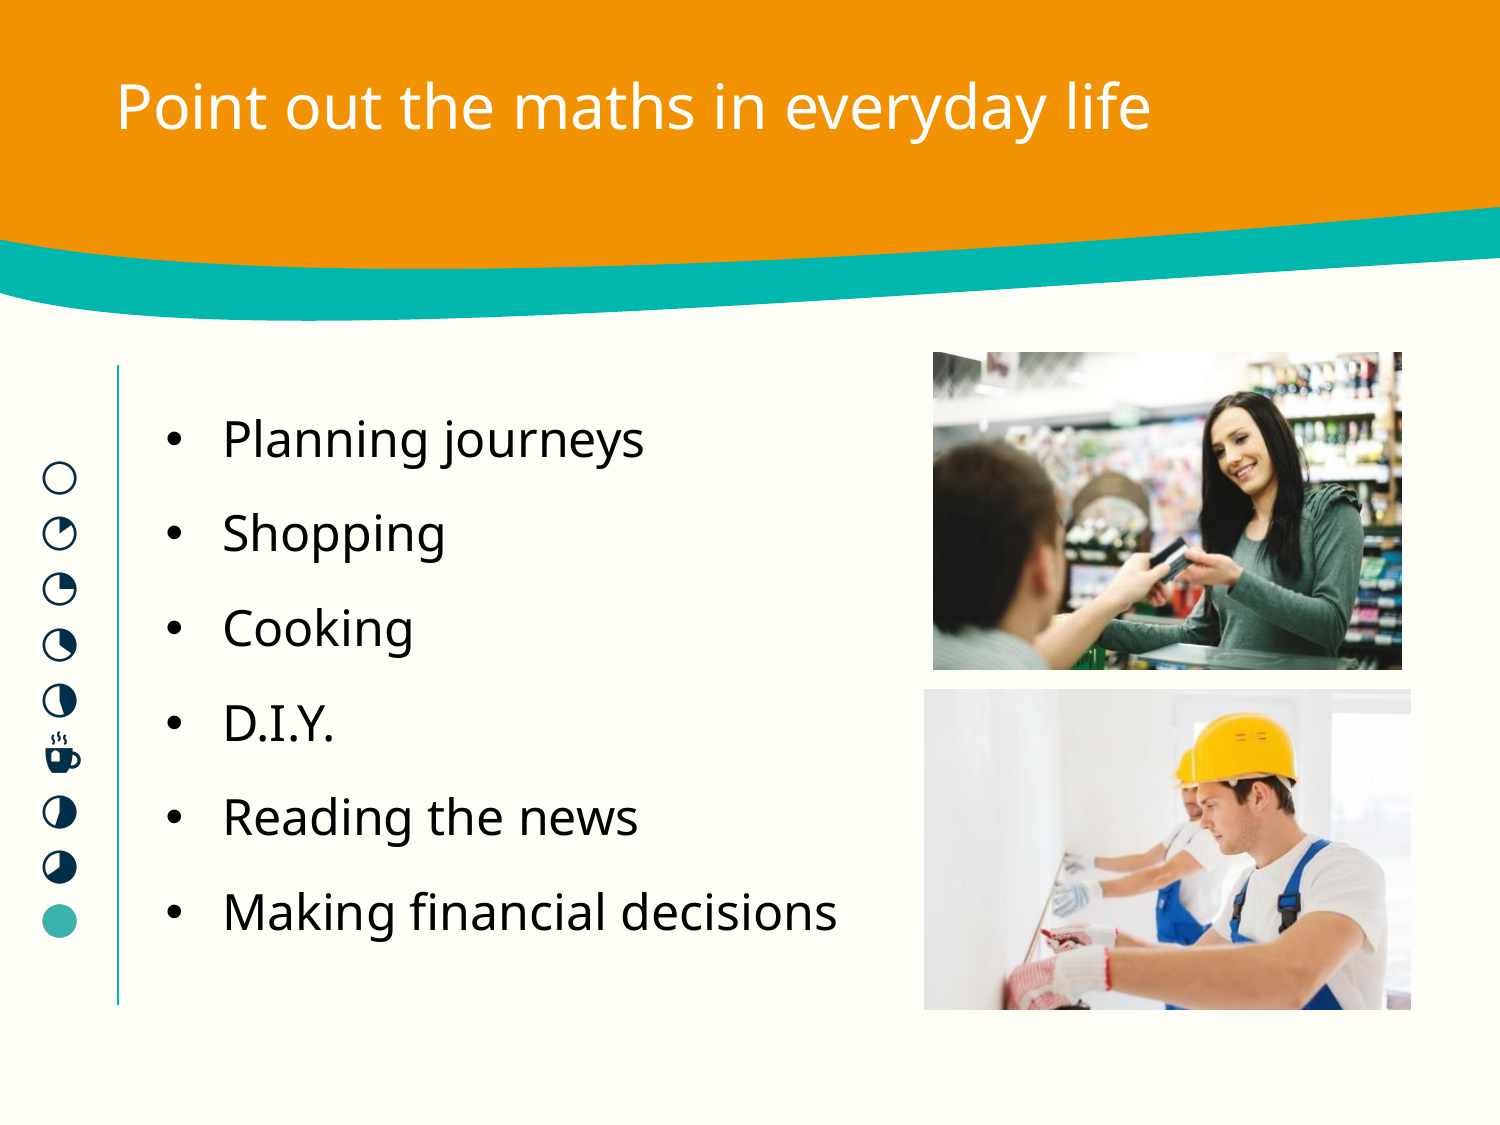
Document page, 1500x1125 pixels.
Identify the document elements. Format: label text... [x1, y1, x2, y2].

text_box Planning journeys Shopping Cooking D.I.Y. Reading the news Making financial decisions [150, 406, 907, 997]
list Point out the maths in everyday life [100, 67, 1411, 258]
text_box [924, 352, 1411, 1010]
picture [38, 568, 81, 611]
picture [35, 725, 90, 779]
picture [38, 623, 81, 666]
picture [38, 456, 81, 499]
picture [38, 900, 81, 942]
picture [38, 679, 81, 722]
picture [38, 846, 81, 889]
picture [38, 790, 81, 833]
picture [38, 512, 81, 555]
